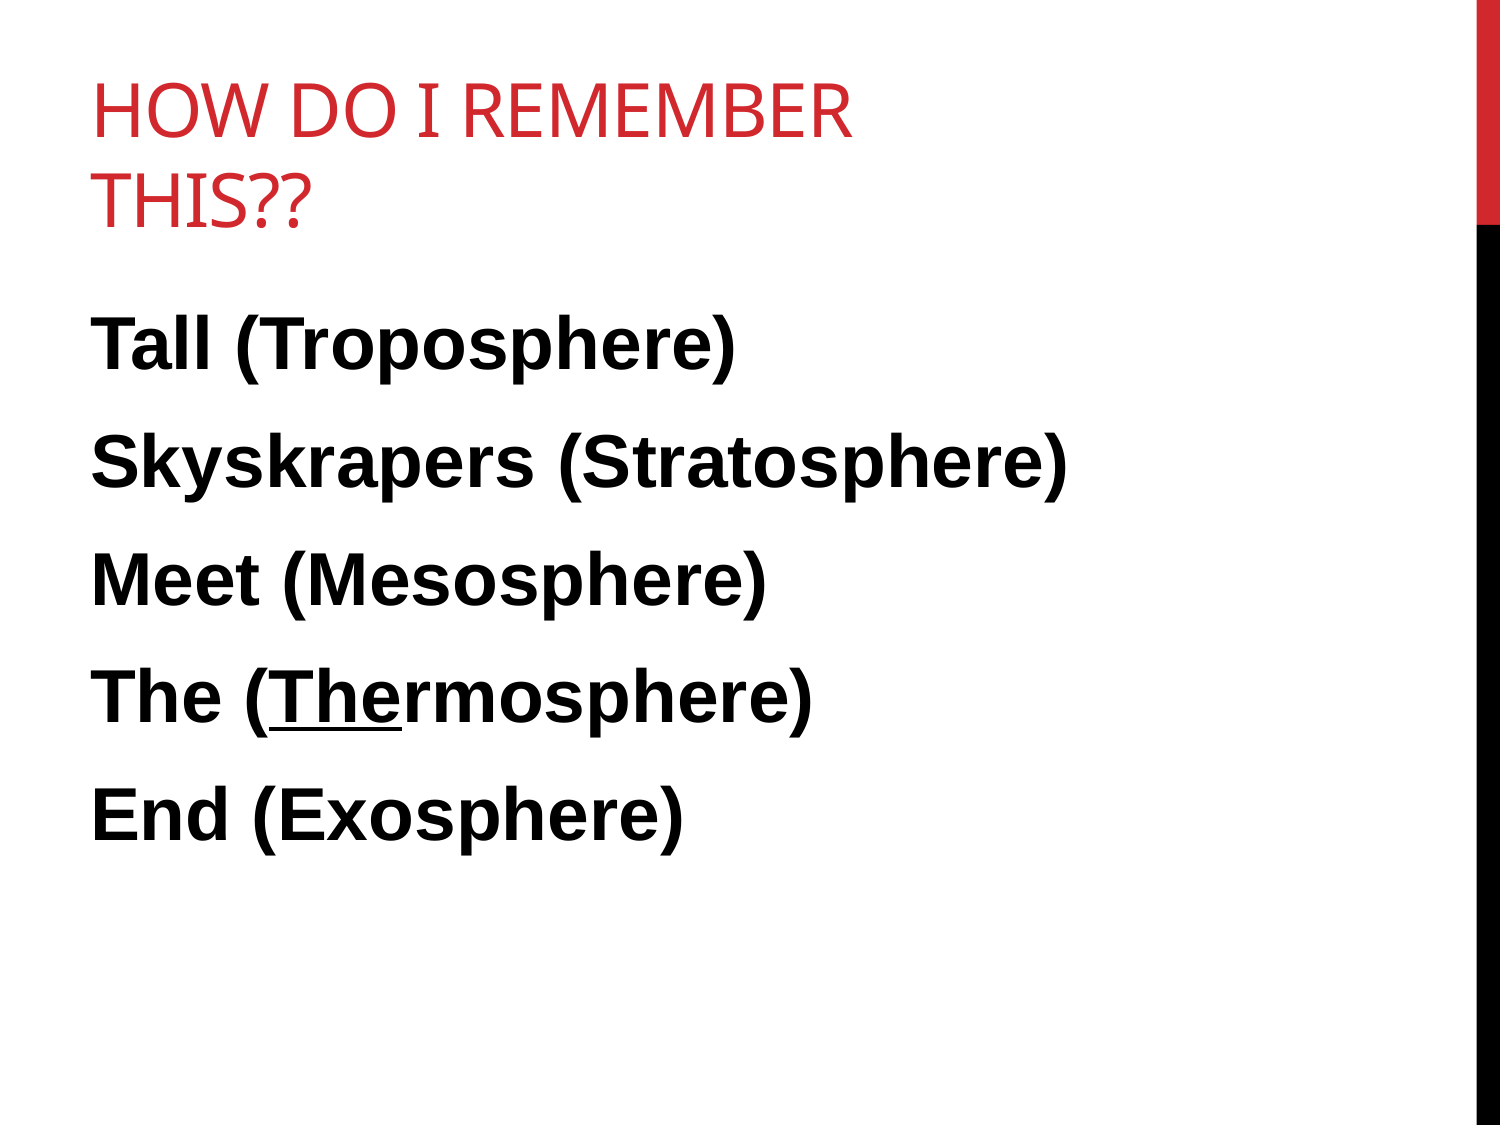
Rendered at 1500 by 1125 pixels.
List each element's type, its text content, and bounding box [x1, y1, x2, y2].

list Tall (Troposphere) Skyskrapers (Stratosphere) Meet (Mesosphere) The (Thermosphere) End (Exosphere) [75, 287, 1325, 1005]
title How Do I remember this?? [75, 25, 1025, 250]
